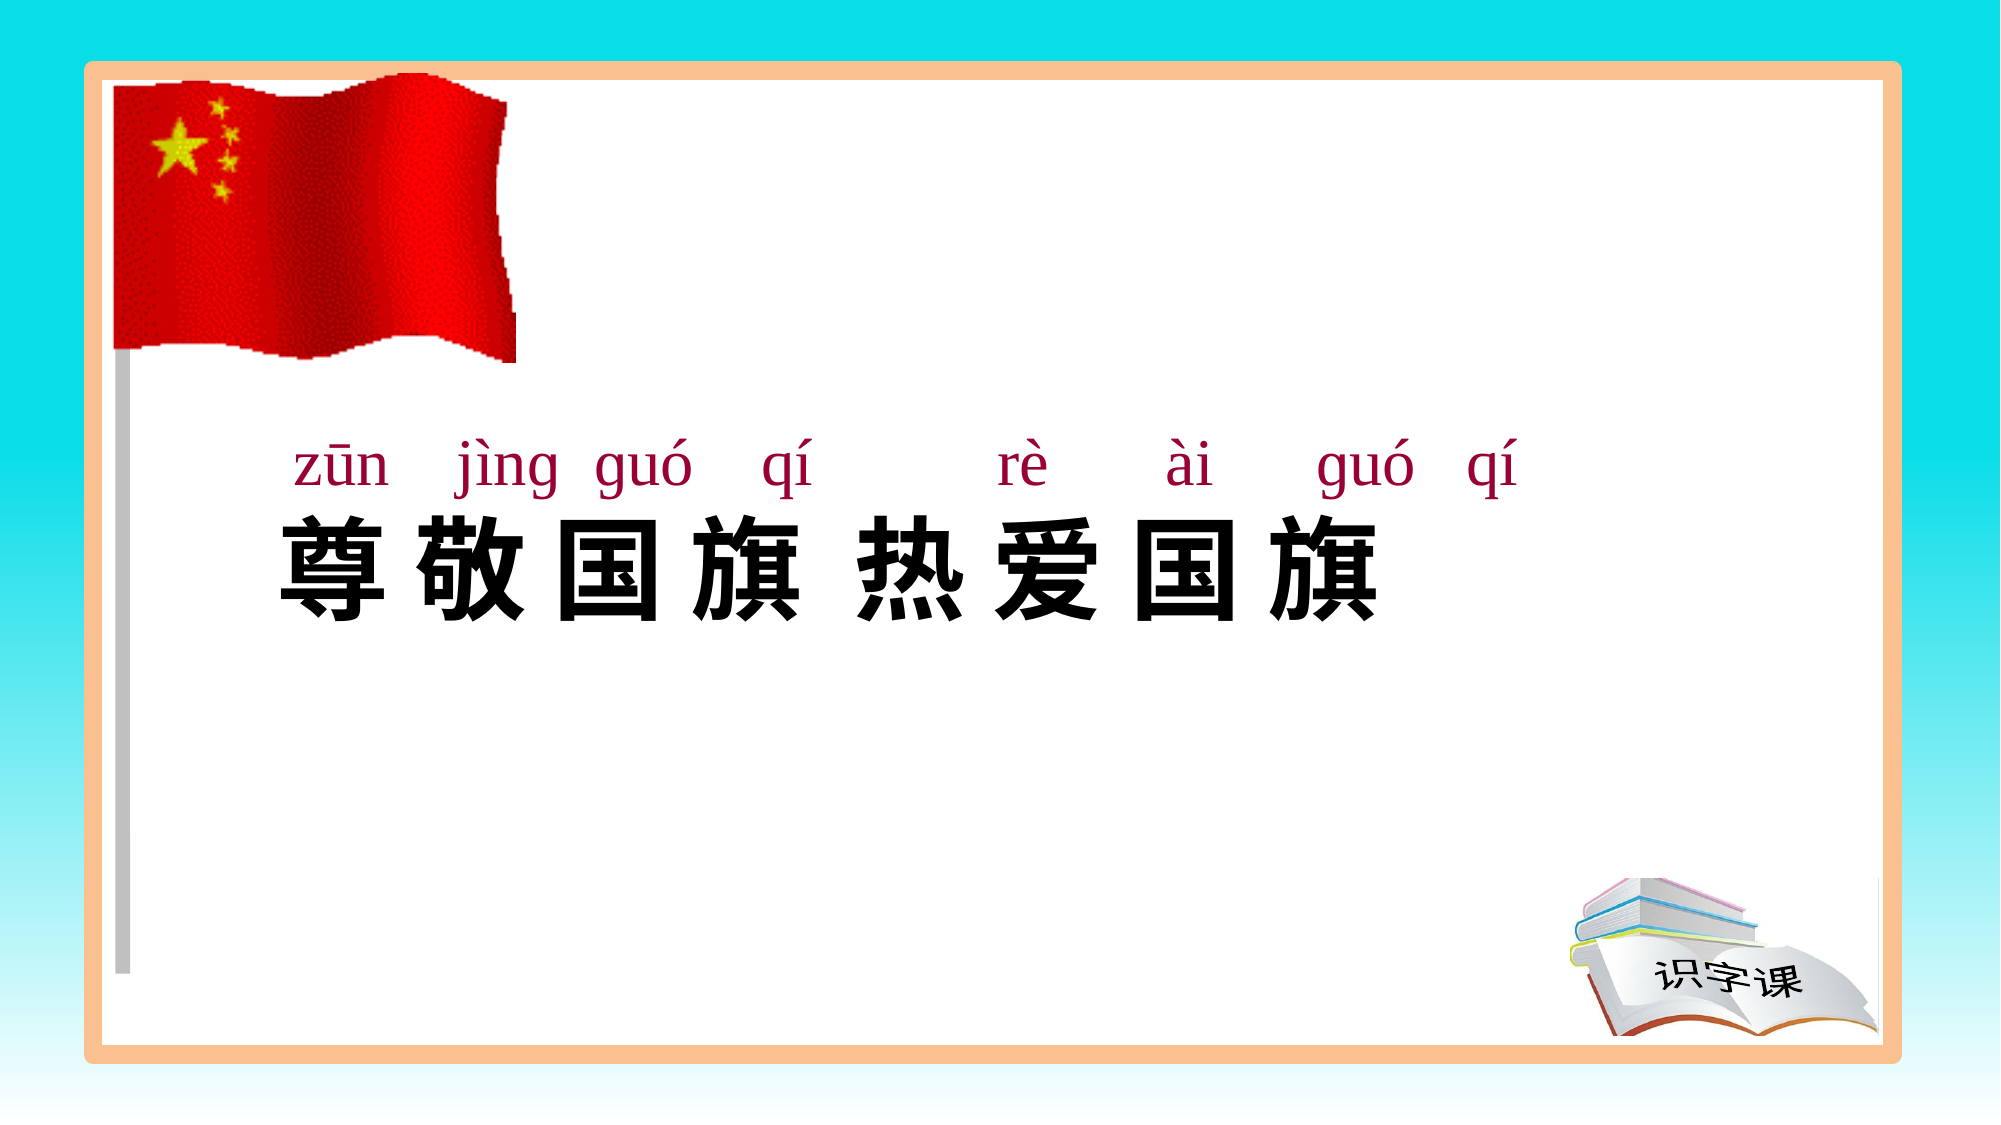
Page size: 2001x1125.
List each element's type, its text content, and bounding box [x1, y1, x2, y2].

text_box zūn jìnɡ ɡuó qí rè ài ɡuó qí 尊 敬 国 旗 热 爱 国 旗 [261, 411, 2000, 642]
text_box [91, 68, 1894, 1057]
picture [1570, 877, 1879, 1036]
picture [92, 73, 516, 363]
